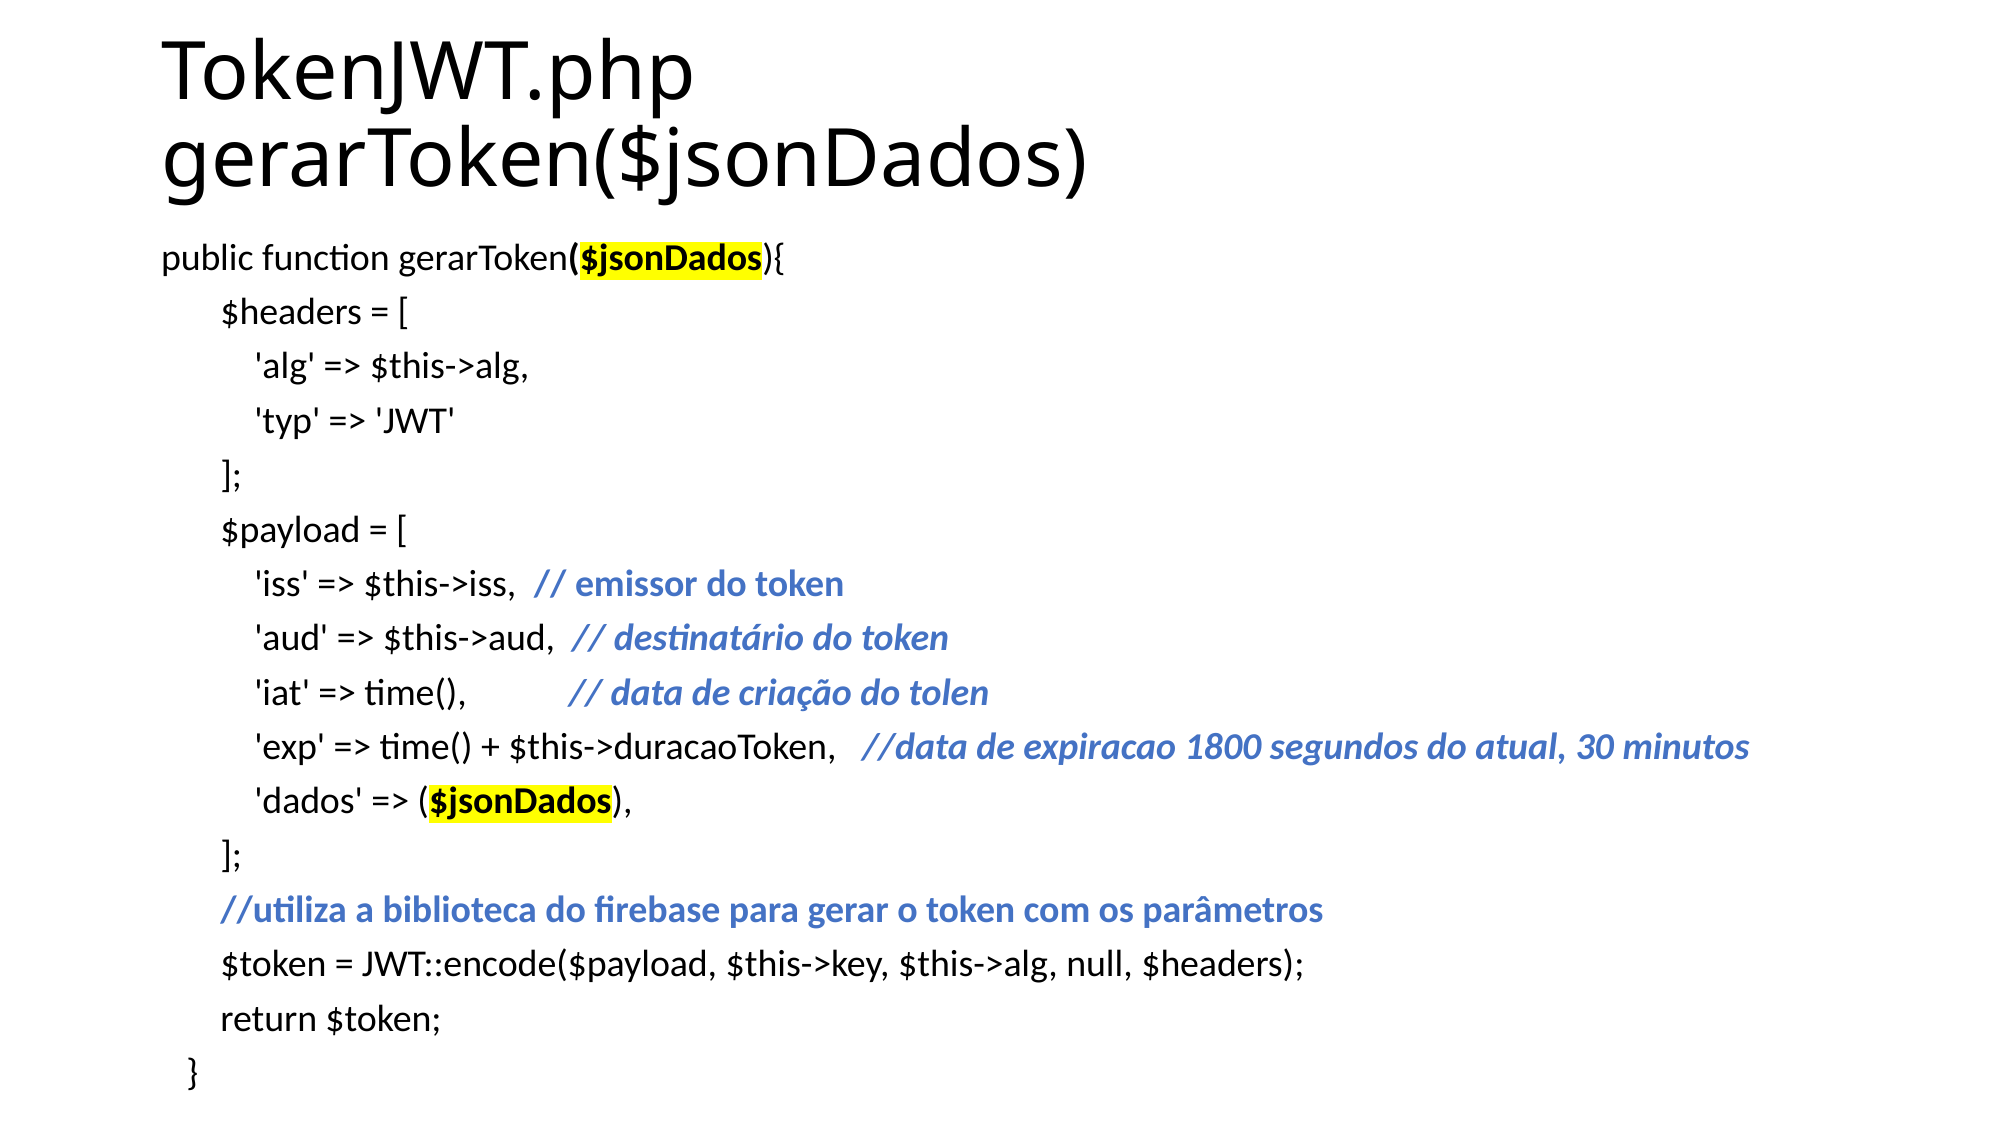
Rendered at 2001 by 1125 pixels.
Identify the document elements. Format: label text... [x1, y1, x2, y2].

title TokenJWT.php gerarToken($jsonDados) [146, 22, 1872, 212]
list public function gerarToken($jsonDados){ $headers = [ 'alg' => $this->alg, 'typ' => 'JWT' ]; $payload = [ 'iss' => $this->iss, // emissor do token 'aud' => $this->aud, // destinatário do token 'iat' => time(), // data de criação do tolen 'exp' => time() + $this->duracaoToken, //data de expiracao 1800 segundos do atual, 30 minutos 'dados' => ($jsonDados), ]; //utiliza a biblioteca do firebase para gerar o token com os parâmetros $token = JWT::encode($payload, $this->key, $this->alg, null, $headers); return $token; } [137, 230, 1863, 1103]
